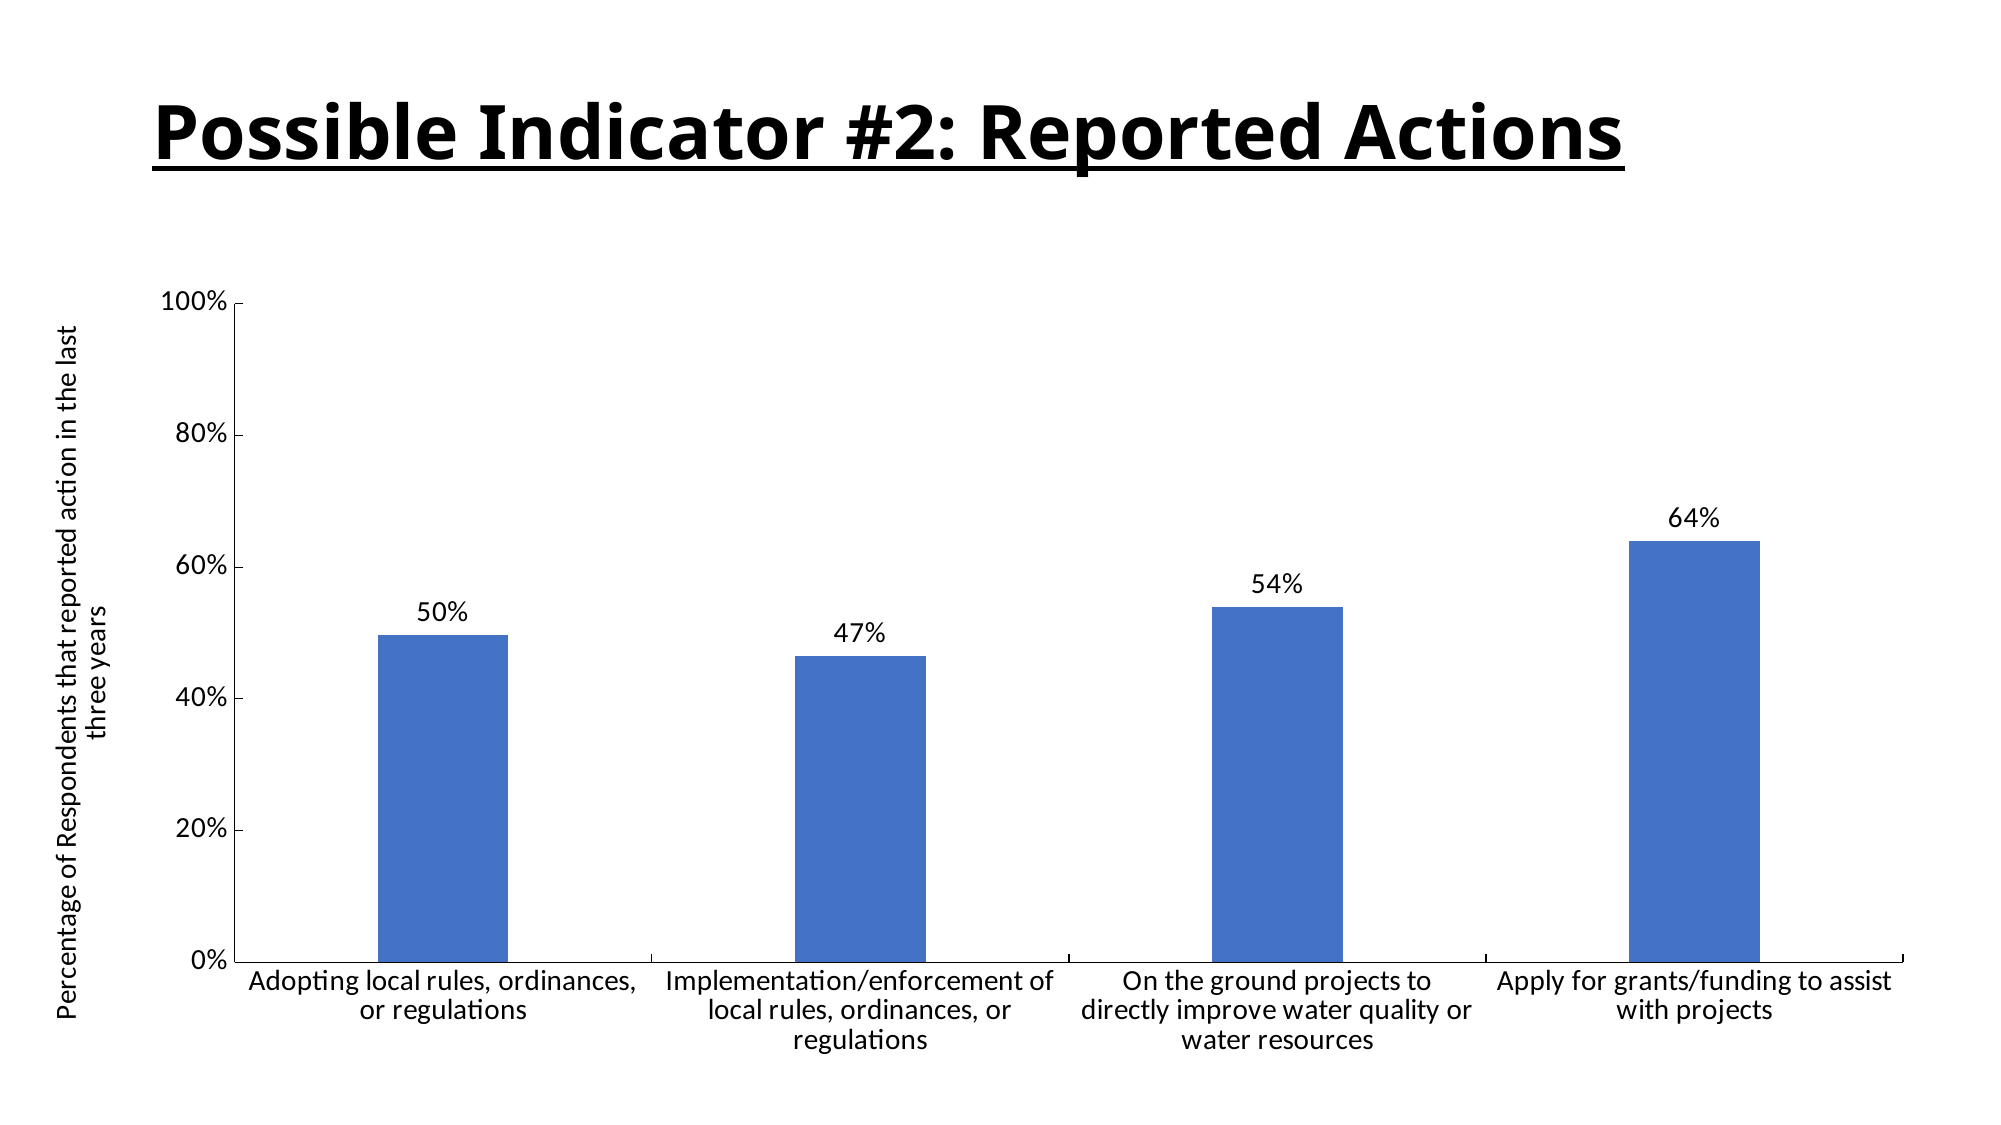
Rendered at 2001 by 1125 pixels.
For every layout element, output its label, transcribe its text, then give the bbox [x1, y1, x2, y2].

title Possible Indicator #2: Reported Actions [137, 59, 1863, 211]
chart [39, 211, 1928, 1102]
